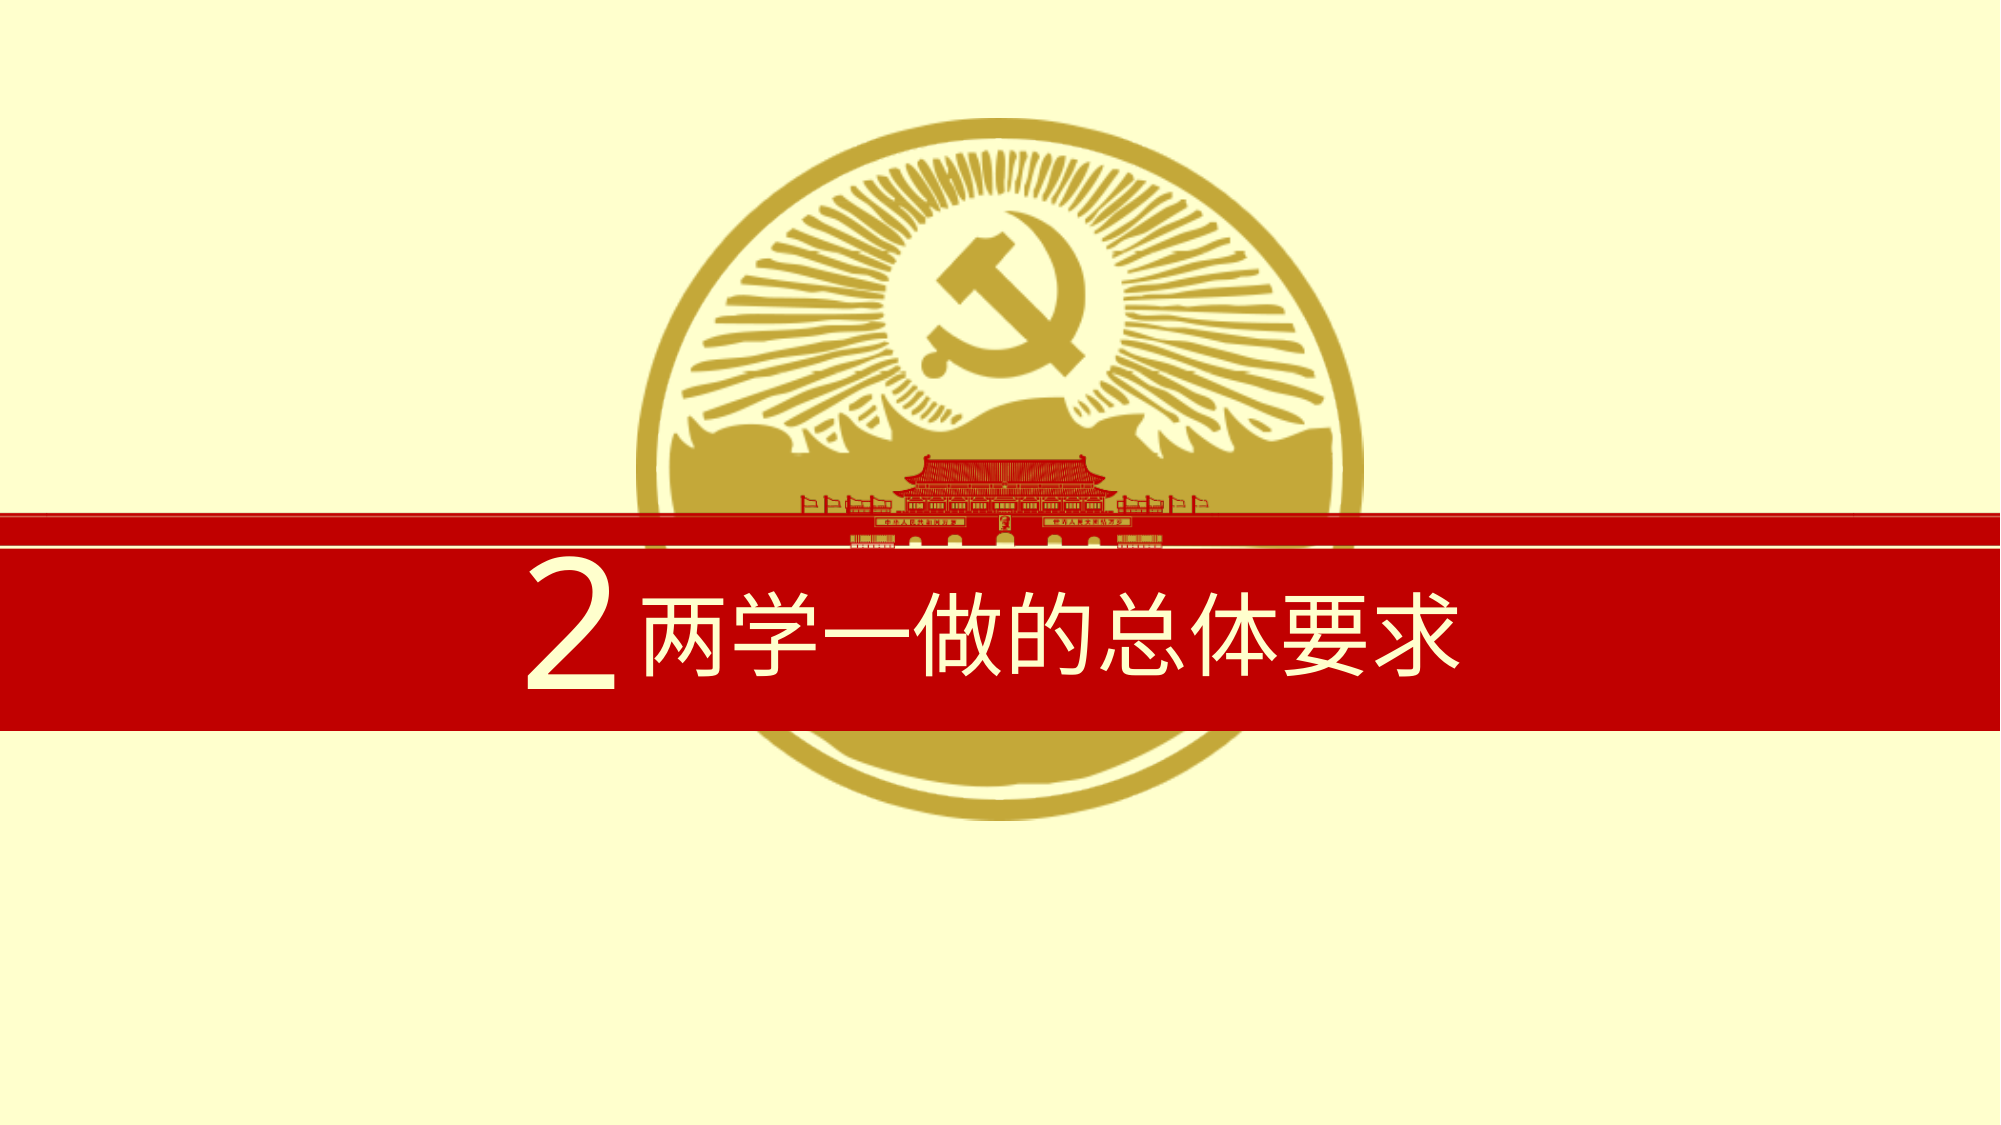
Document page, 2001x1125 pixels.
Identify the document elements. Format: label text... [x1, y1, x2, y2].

subtitle 2 [458, 509, 685, 752]
picture [0, 454, 2000, 549]
title 两学一做的总体要求 [685, 562, 1638, 718]
